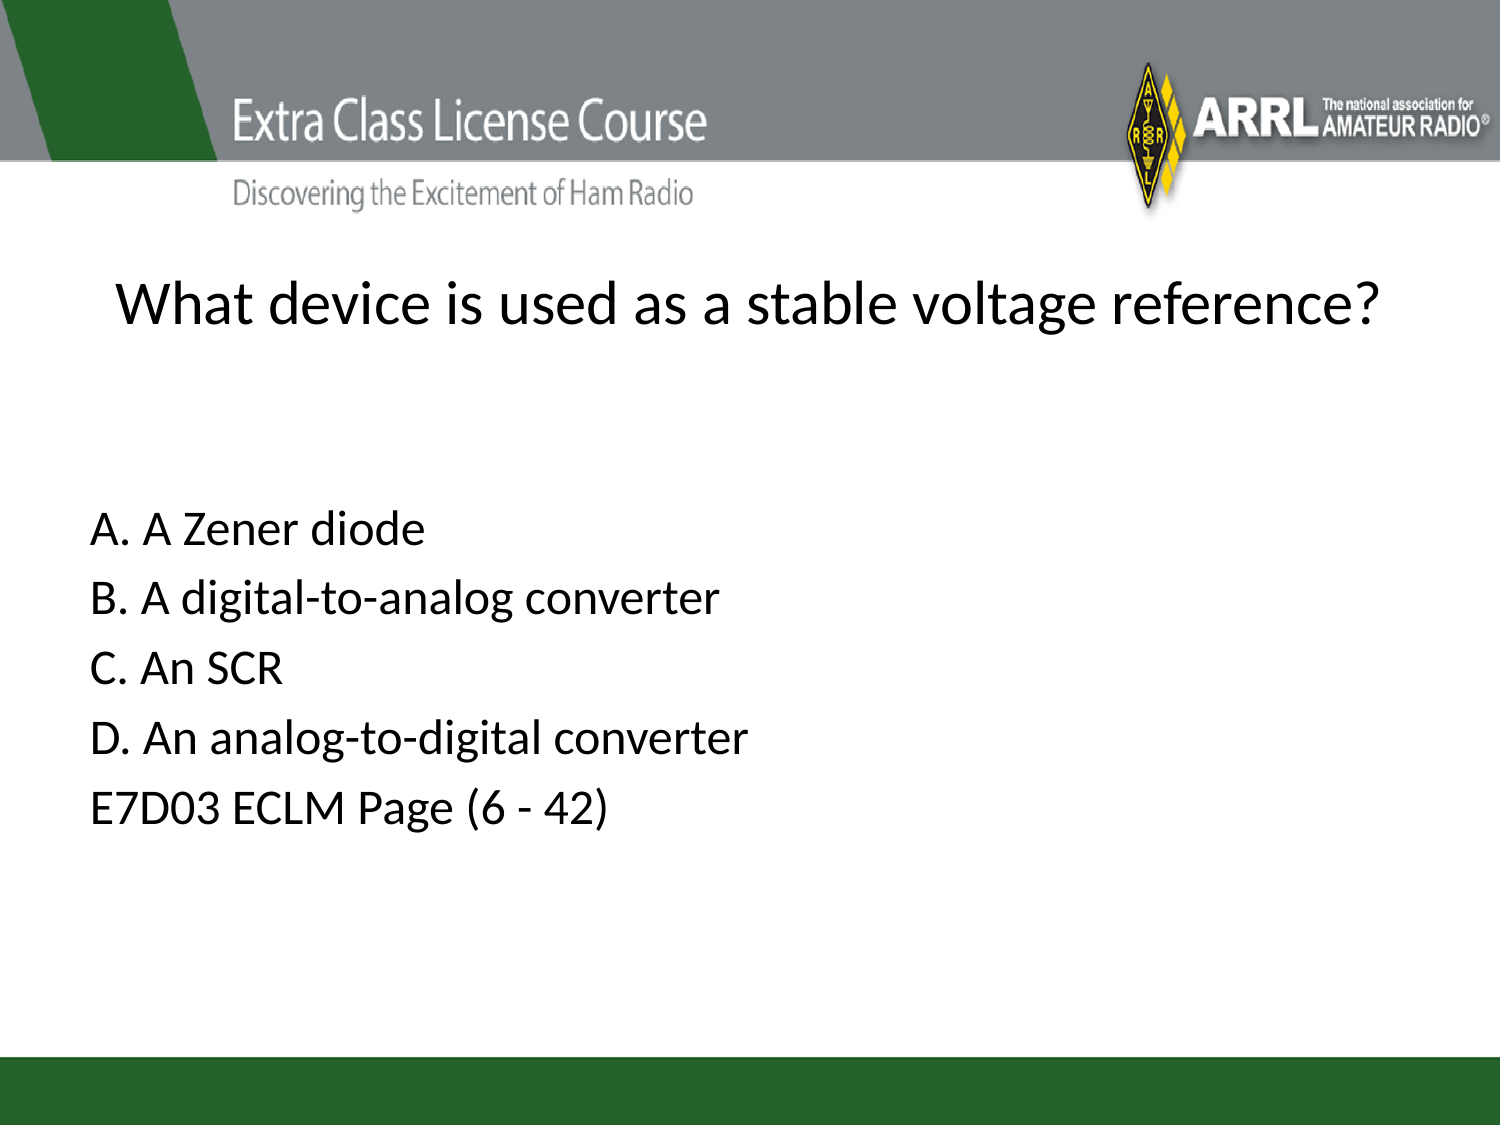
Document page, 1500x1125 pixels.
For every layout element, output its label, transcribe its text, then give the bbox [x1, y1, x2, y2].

title What device is used as a stable voltage reference? [75, 254, 1425, 435]
picture [0, 0, 1500, 1125]
list A. A Zener diode B. A digital-to-analog converter C. An SCR D. An analog-to-digital converter E7D03 ECLM Page (6 - 42) [75, 487, 1425, 1005]
